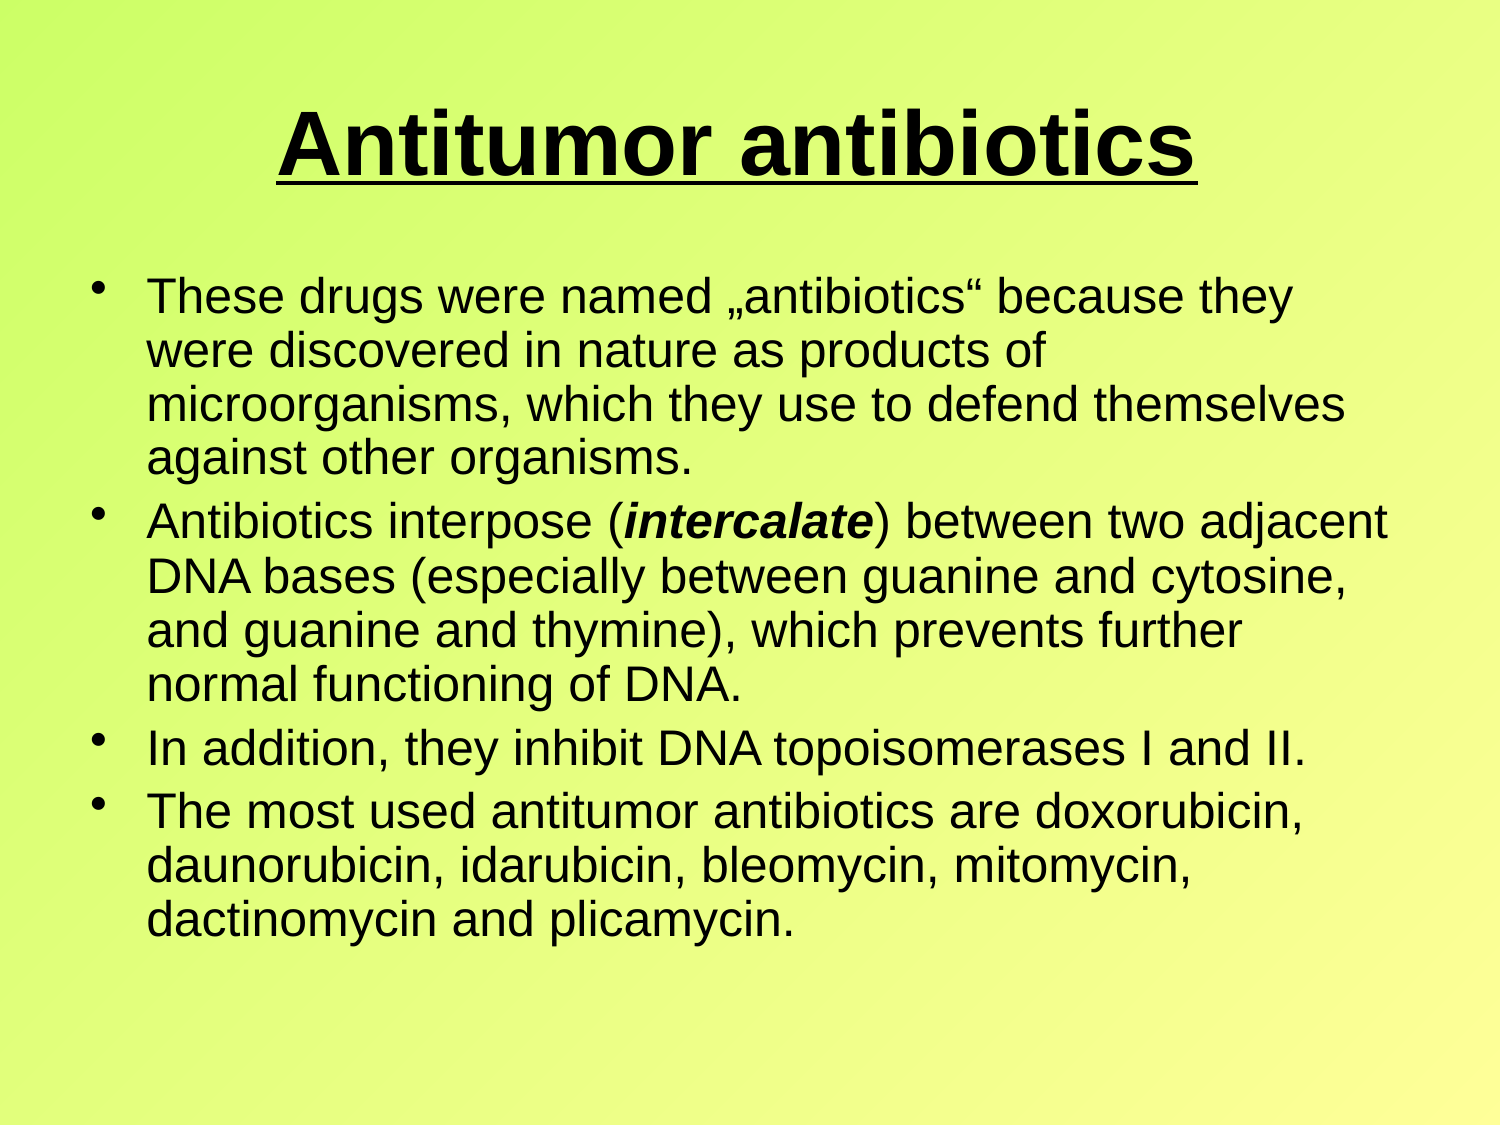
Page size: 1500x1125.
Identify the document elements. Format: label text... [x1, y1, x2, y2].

list These drugs were named „antibiotics“ because they were discovered in nature as products of microorganisms, which they use to defend themselves against other organisms. Antibiotics interpose (intercalate) between two adjacent DNA bases (especially between guanine and cytosine, and guanine and thymine), which prevents further normal functioning of DNA. In addition, they inhibit DNA topoisomerases I and II. The most used antitumor antibiotics are doxorubicin, daunorubicin, idarubicin, bleomycin, mitomycin, dactinomycin and plicamycin. [75, 262, 1425, 1094]
title Antitumor antibiotics [75, 45, 1425, 233]
